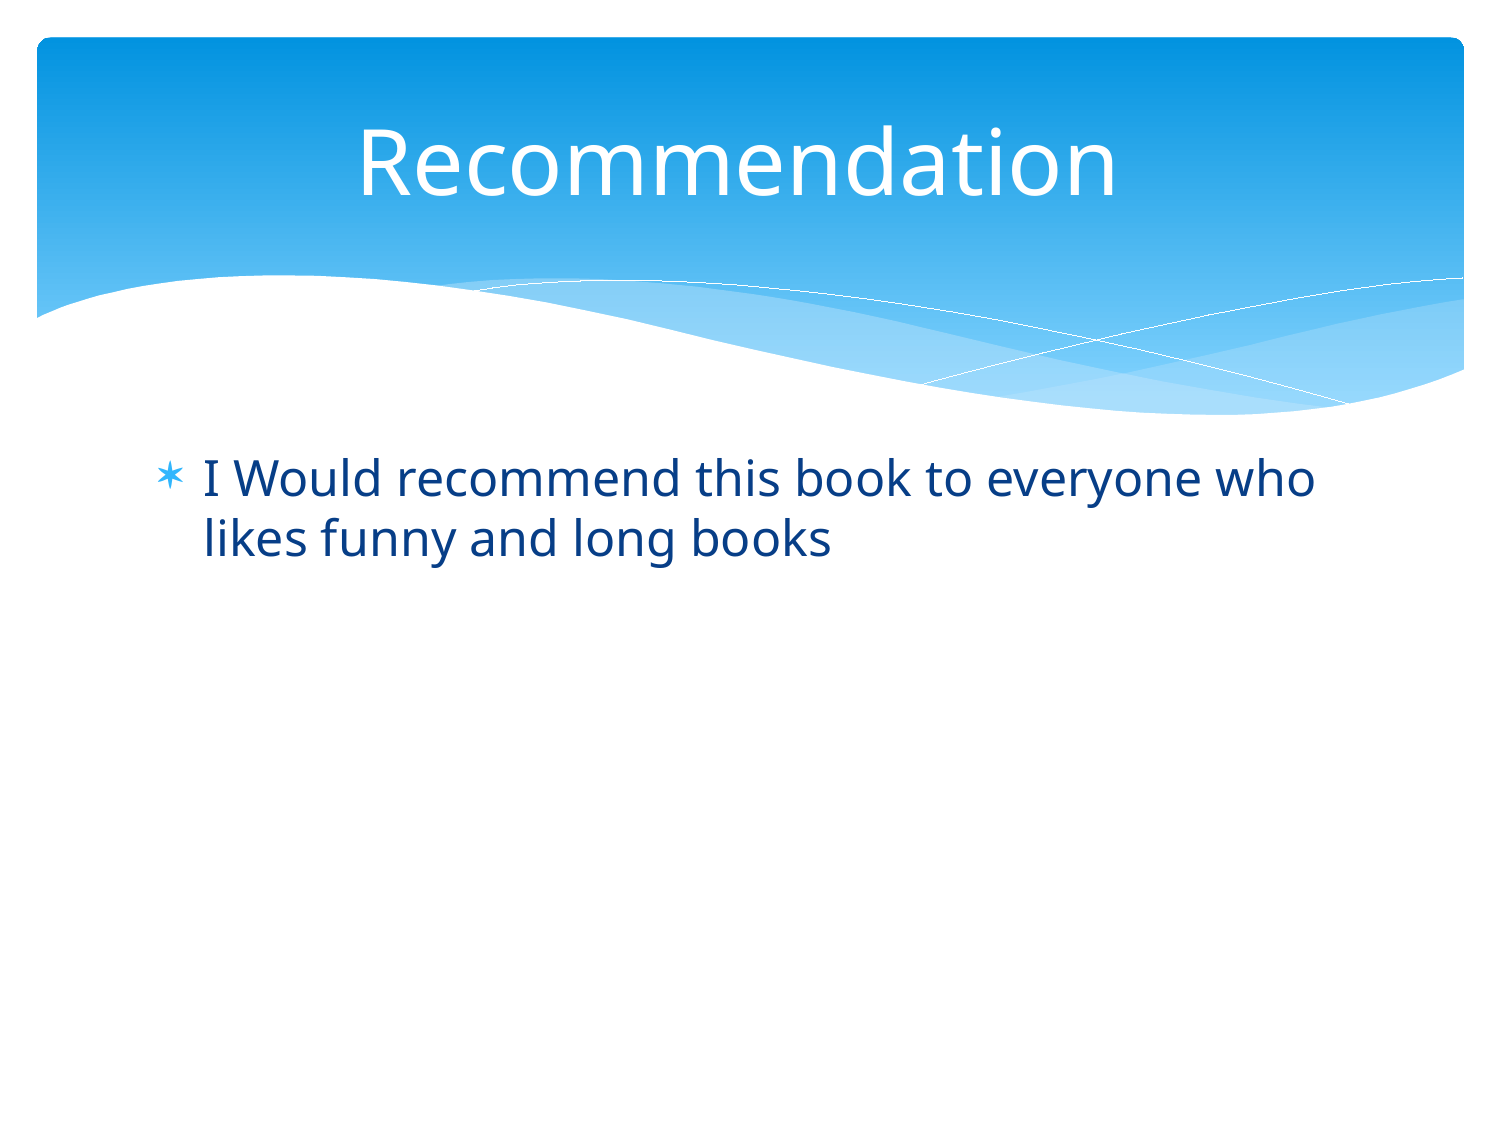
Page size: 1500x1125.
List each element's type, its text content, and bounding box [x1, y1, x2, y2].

title Recommendation [75, 55, 1425, 261]
list I Would recommend this book to everyone who likes funny and long books [143, 438, 1359, 1005]
